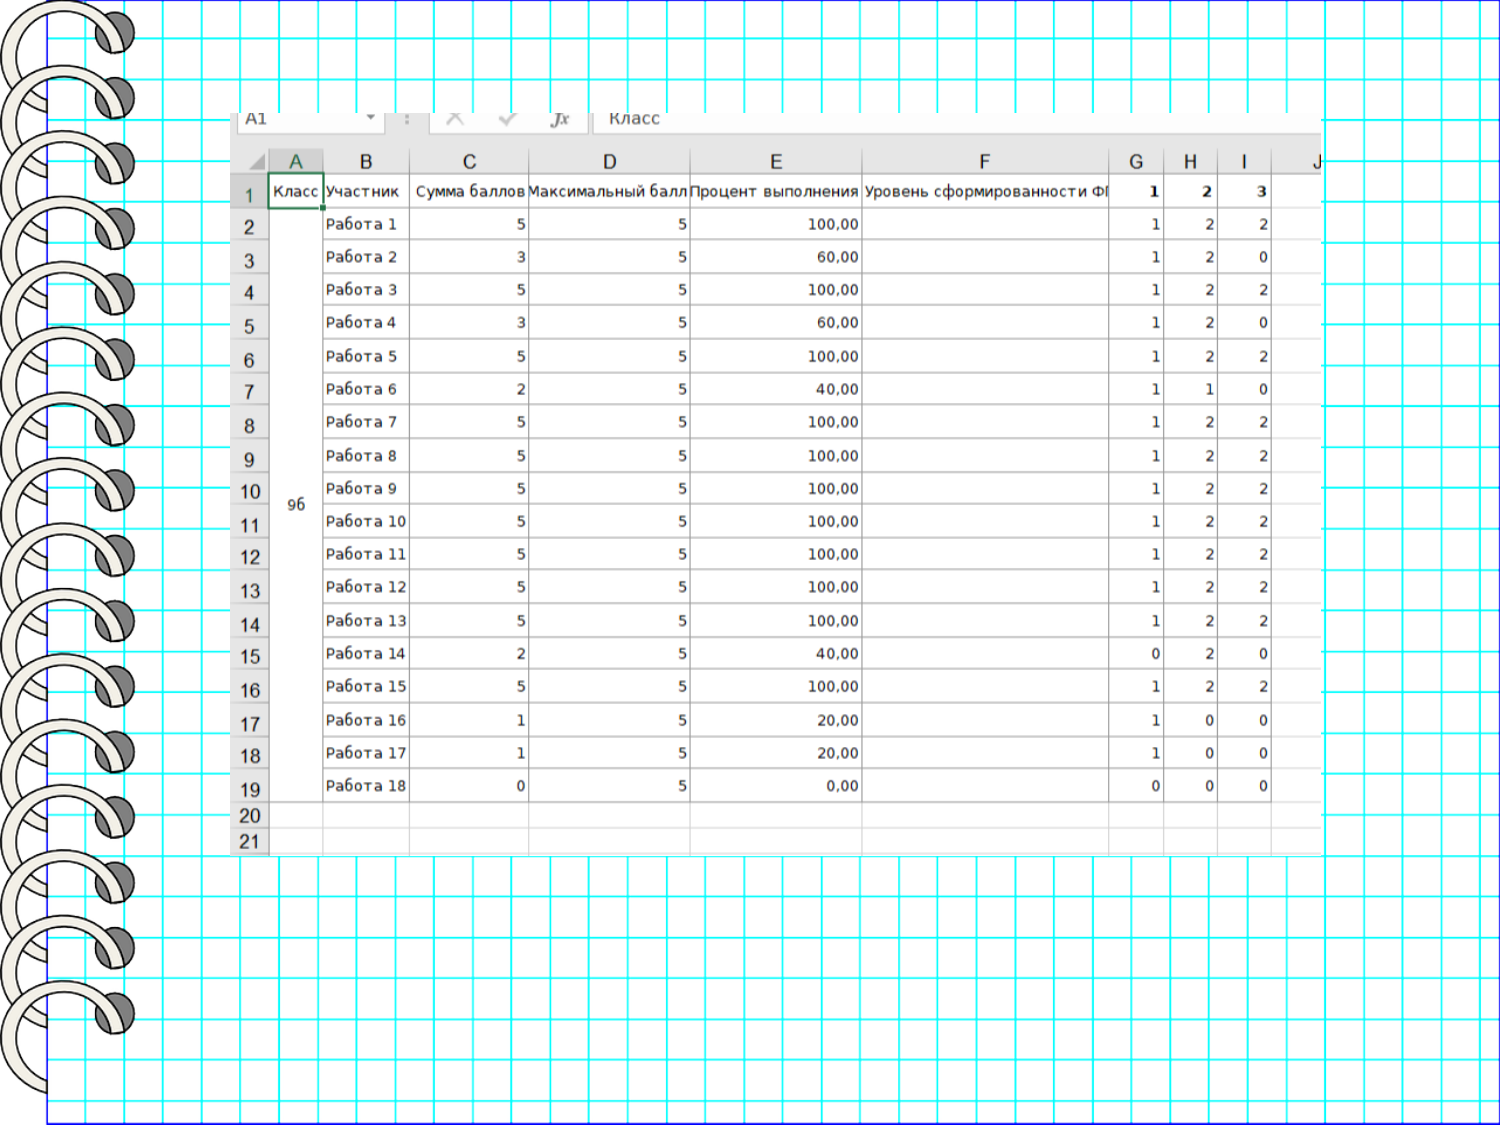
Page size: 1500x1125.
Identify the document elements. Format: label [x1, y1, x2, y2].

list [229, 113, 1322, 857]
picture [0, 0, 1500, 1125]
